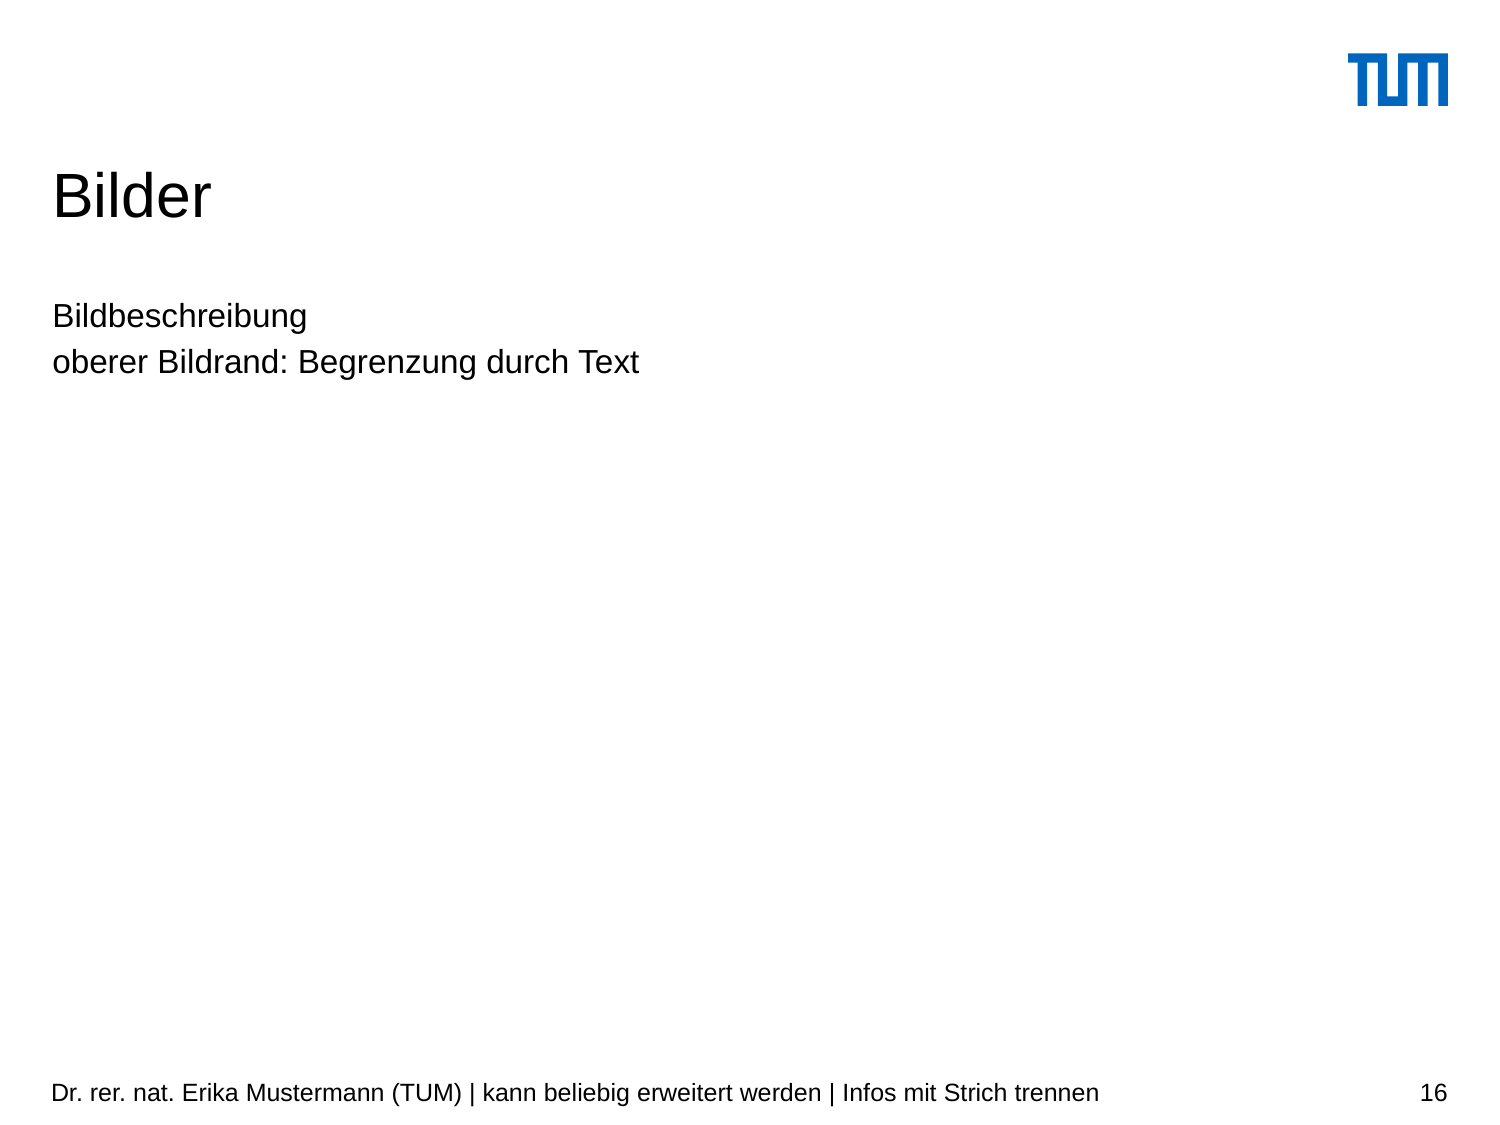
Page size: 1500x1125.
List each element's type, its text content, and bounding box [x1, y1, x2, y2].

list Bildbeschreibung oberer Bildrand: Begrenzung durch Text [52, 288, 1449, 404]
title Bilder [52, 162, 1449, 231]
picture [0, 405, 1500, 1125]
